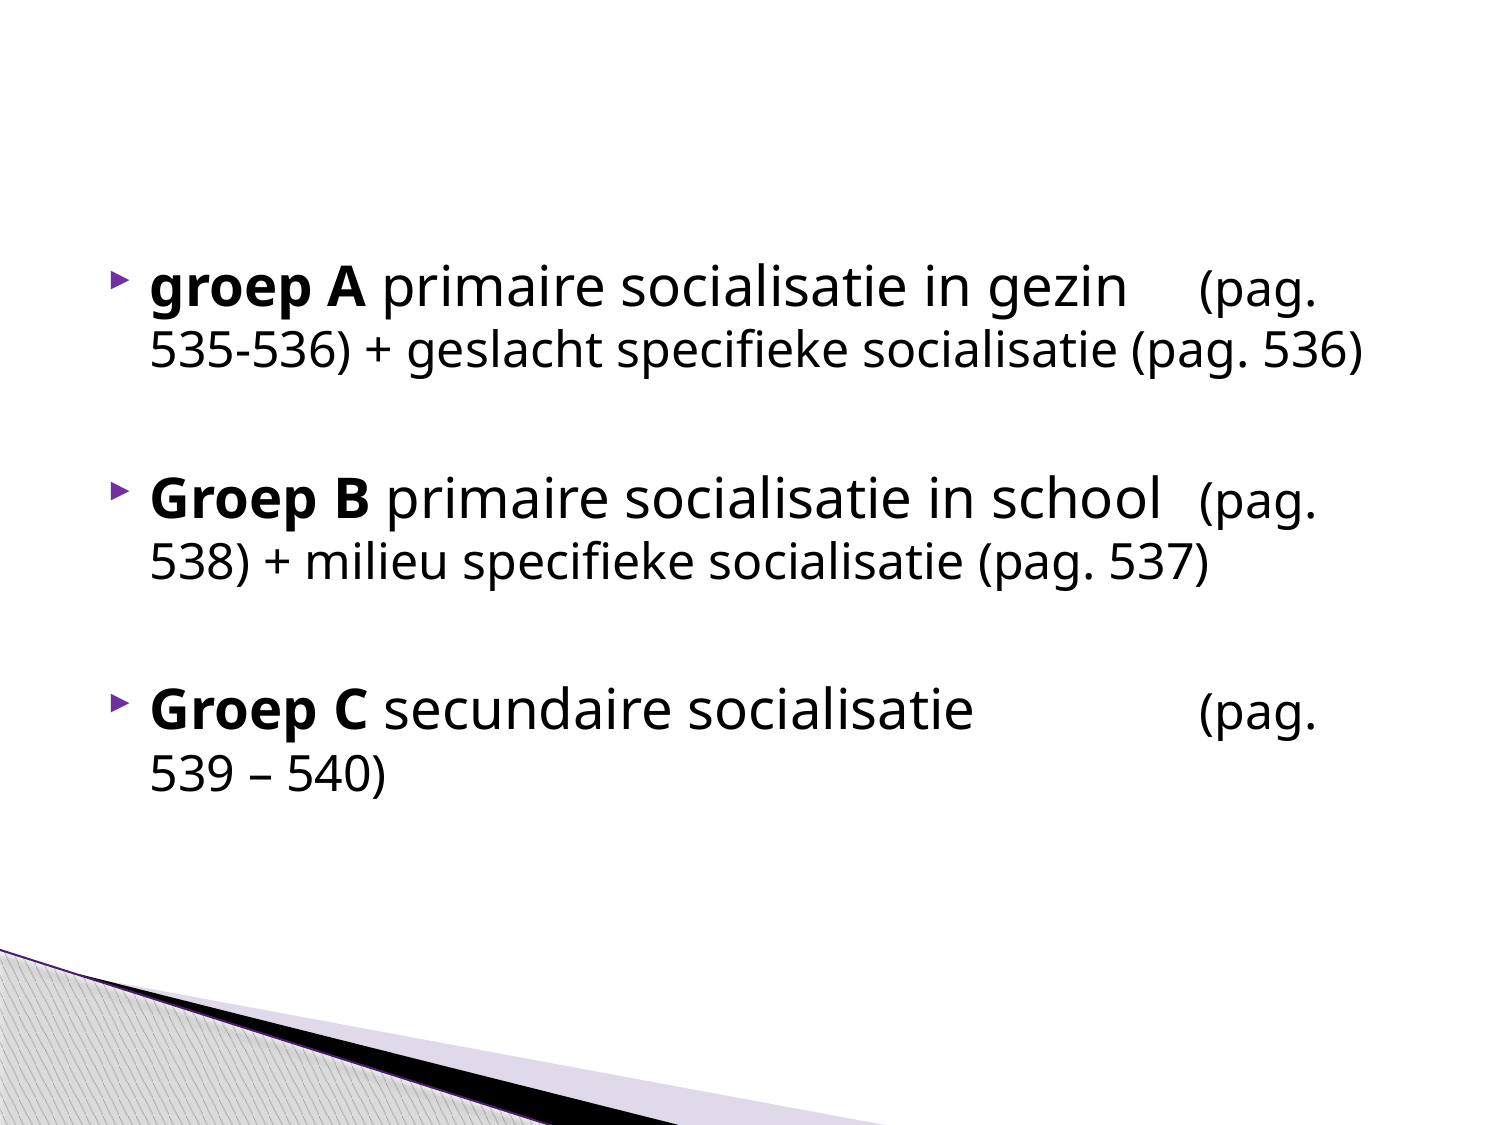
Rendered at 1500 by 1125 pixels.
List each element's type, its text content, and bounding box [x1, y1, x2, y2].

list groep A primaire socialisatie in gezin (pag. 535-536) + geslacht specifieke socialisatie (pag. 536) Groep B primaire socialisatie in school (pag. 538) + milieu specifieke socialisatie (pag. 537) Groep C secundaire socialisatie (pag. 539 – 540) [75, 243, 1425, 986]
